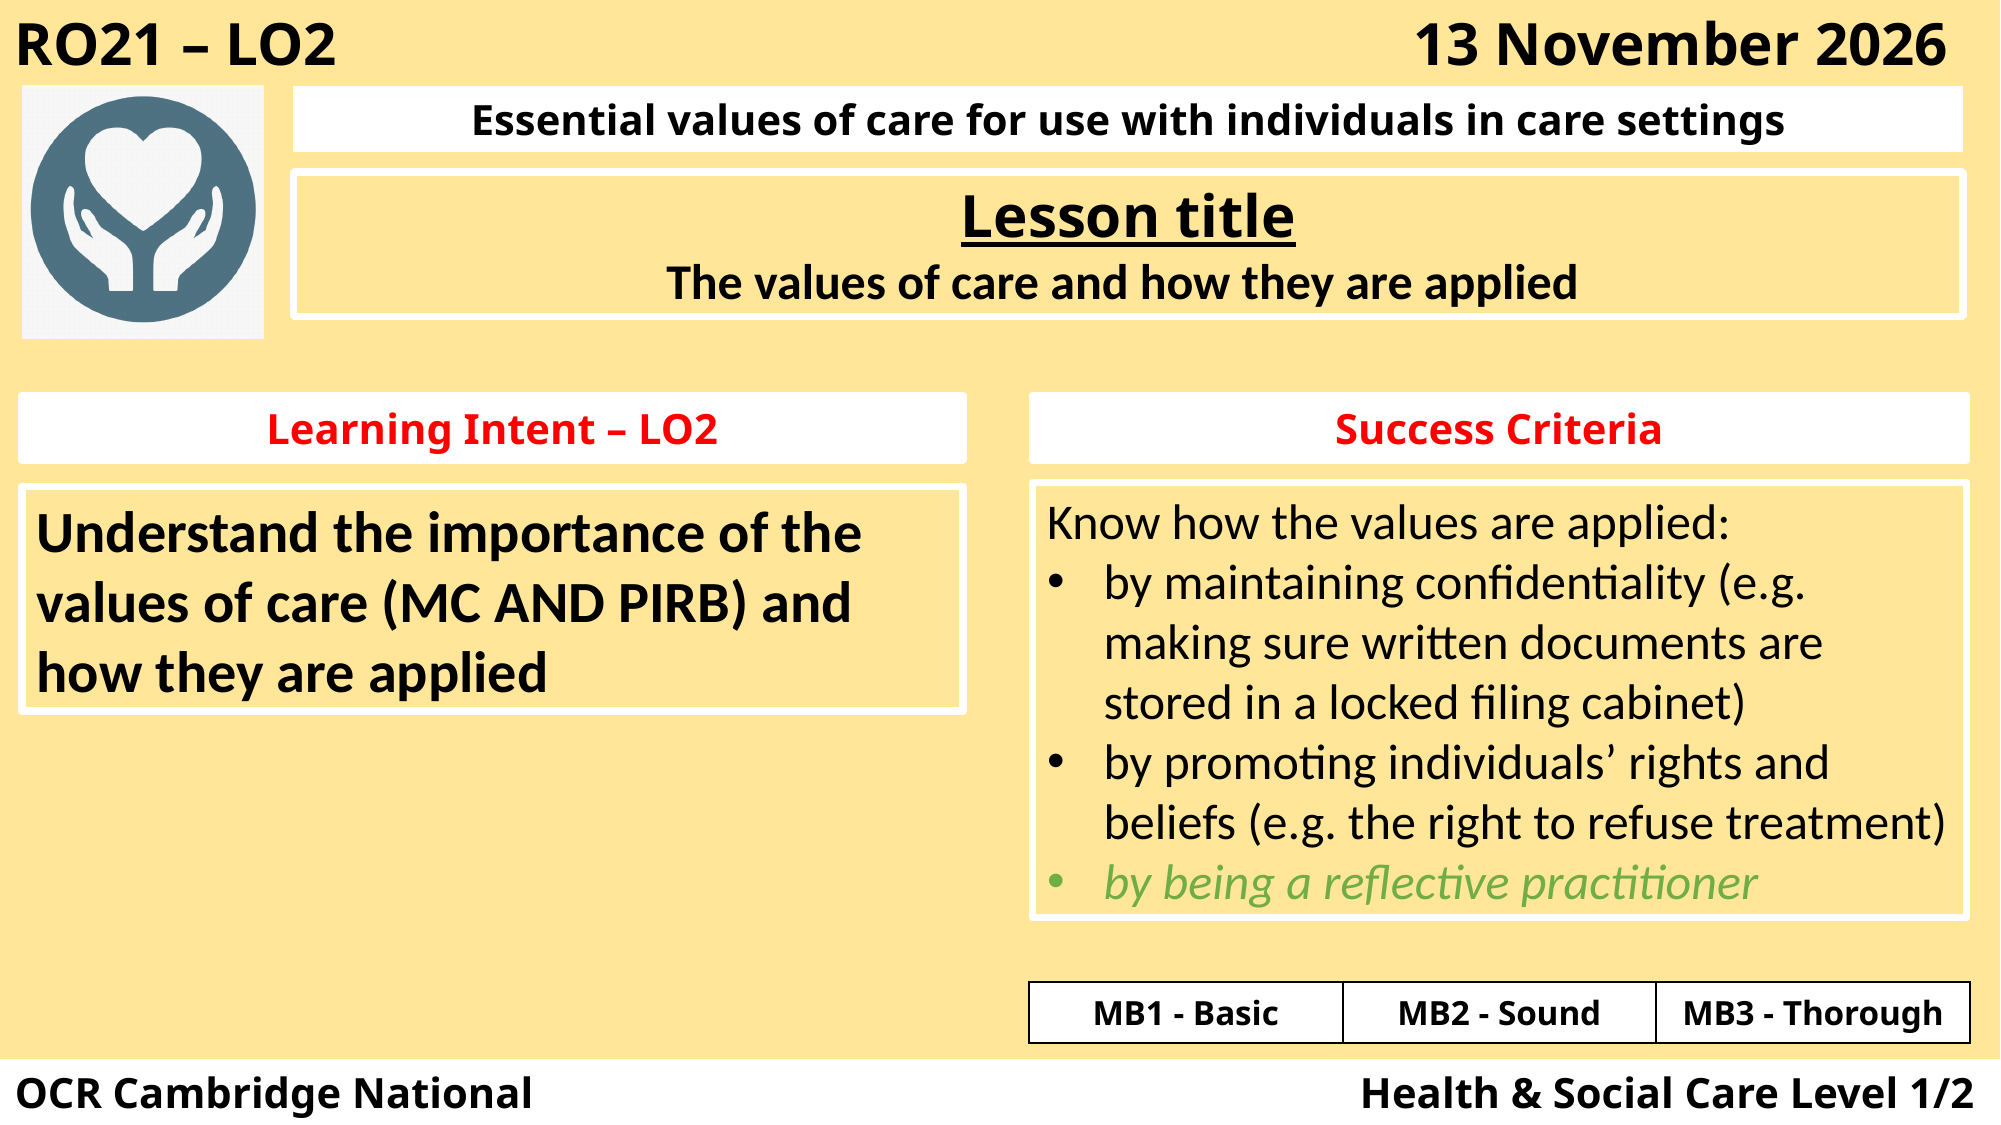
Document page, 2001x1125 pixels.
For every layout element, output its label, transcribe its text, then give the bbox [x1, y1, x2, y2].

text_box OCR Cambridge National [0, 1059, 873, 1125]
text_box Success Criteria [1032, 395, 1967, 461]
picture [22, 85, 264, 339]
table_header MB1 - Basic [1030, 983, 1342, 1042]
text_box Know how the values are applied: by maintaining confidentiality (e.g. making sure written documents are stored in a locked filing cabinet) by promoting individuals’ rights and beliefs (e.g. the right to refuse treatment) by being a reflective practitioner [1032, 482, 1967, 918]
text_box Learning Intent – LO2 [21, 395, 964, 461]
text_box Essential values of care for use with individuals in care settings [293, 86, 1963, 152]
text_box Health & Social Care Level 1/2 [873, 1059, 2000, 1125]
table_header MB2 - Sound [1344, 983, 1655, 1042]
text_box Lesson title The values of care and how they are applied [293, 172, 1963, 317]
text_box RO21 – LO2 [0, 0, 398, 85]
text_box 28 September 2020 [1205, 0, 1964, 94]
table_header MB3 - Thorough [1657, 983, 1969, 1042]
text_box Understand the importance of the values of care (MC AND PIRB) and how they are applied [21, 486, 964, 711]
